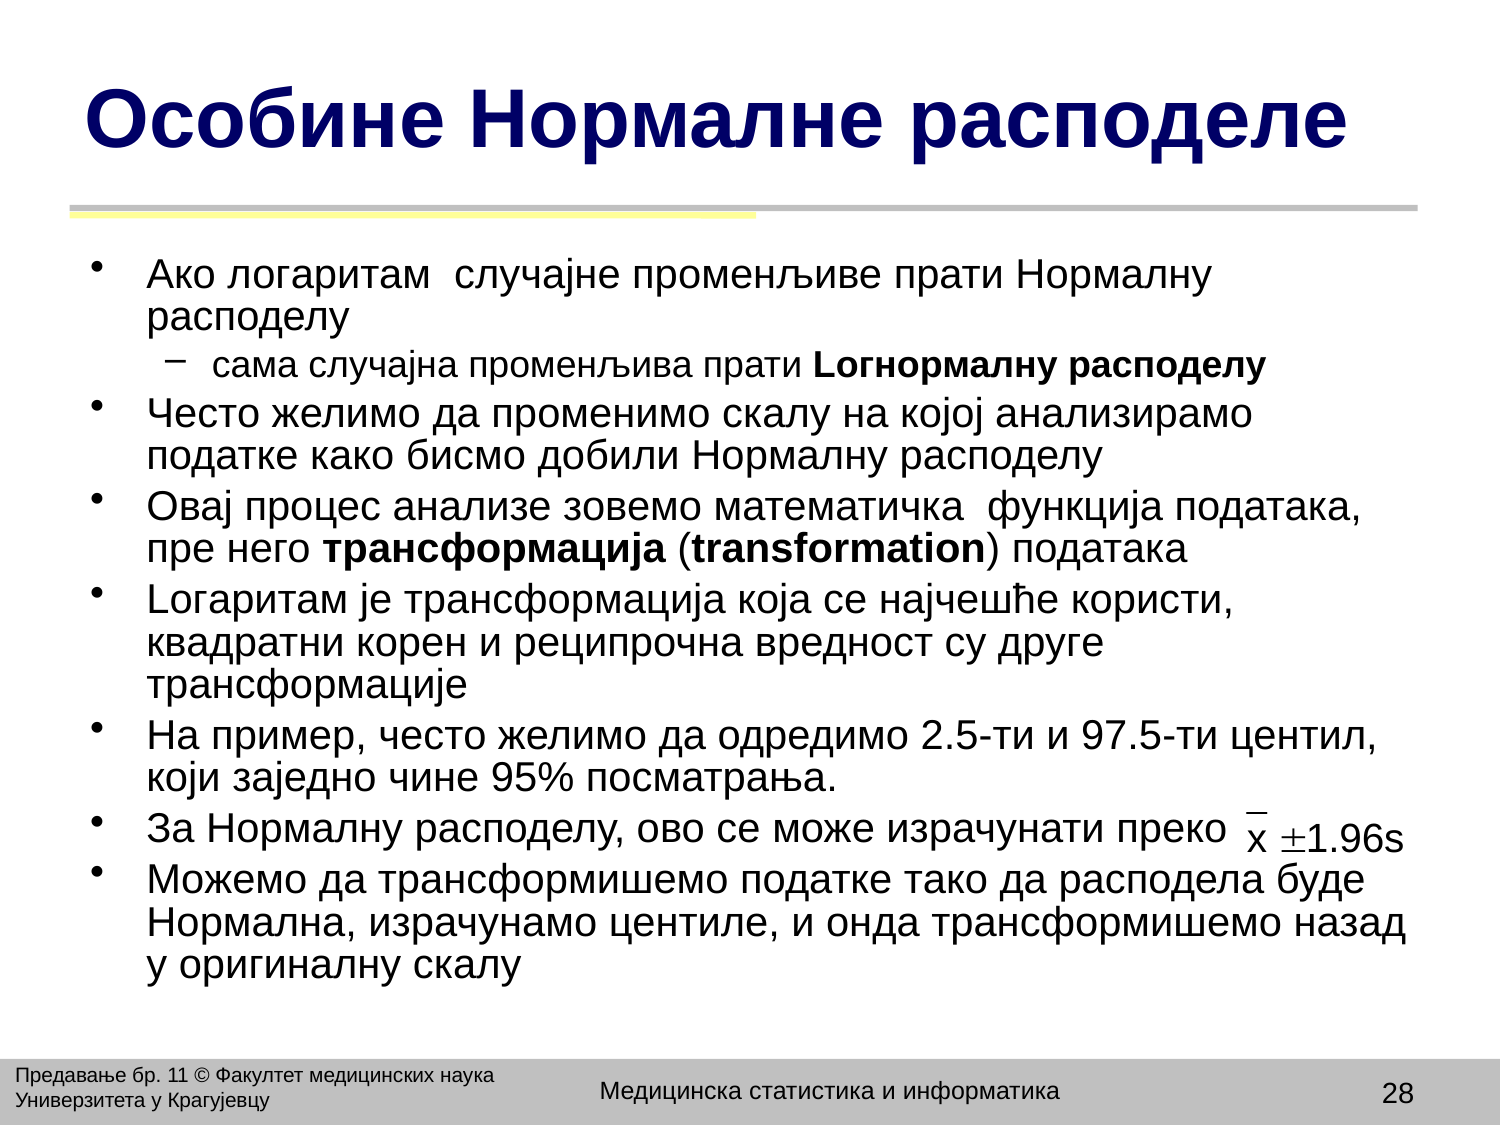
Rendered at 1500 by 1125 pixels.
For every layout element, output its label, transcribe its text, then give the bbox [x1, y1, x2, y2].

footer Медицинска статистика и информатика [512, 1066, 1149, 1125]
list Aко логаритам случајне променљиве прати Нормалну расподелу сама случајна променљива прати Lогнормалну расподелу Често желимо да променимо скалу на којој анализирамо податке како бисмо добили Нормалну расподелу Овај процес анализе зовемо математичка функција података, пре него трансформација (transformation) података Lогаритам је трансформација која се најчешће користи, квадратни корен и реципрочна вредност су друге трансформације На пример, често желимо да одредимо 2.5-ти и 97.5-ти центил, који заједно чине 95% посматрања. За Нормалну расподелу, ово се може израчунати преко Mожемо да трансформишемо податке тако да расподела буде Нормална, израчунамо центиле, и онда трансформишемо назад у оригиналну скалу [74, 246, 1426, 1023]
slide_number 28 [1163, 1066, 1430, 1125]
slide_number Предавање бр. 11 © Факултет медицинских наука Универзитета у Крагујевцу [0, 1053, 612, 1108]
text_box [1238, 803, 1414, 865]
title Особине Нормалне расподеле [69, 19, 1426, 208]
